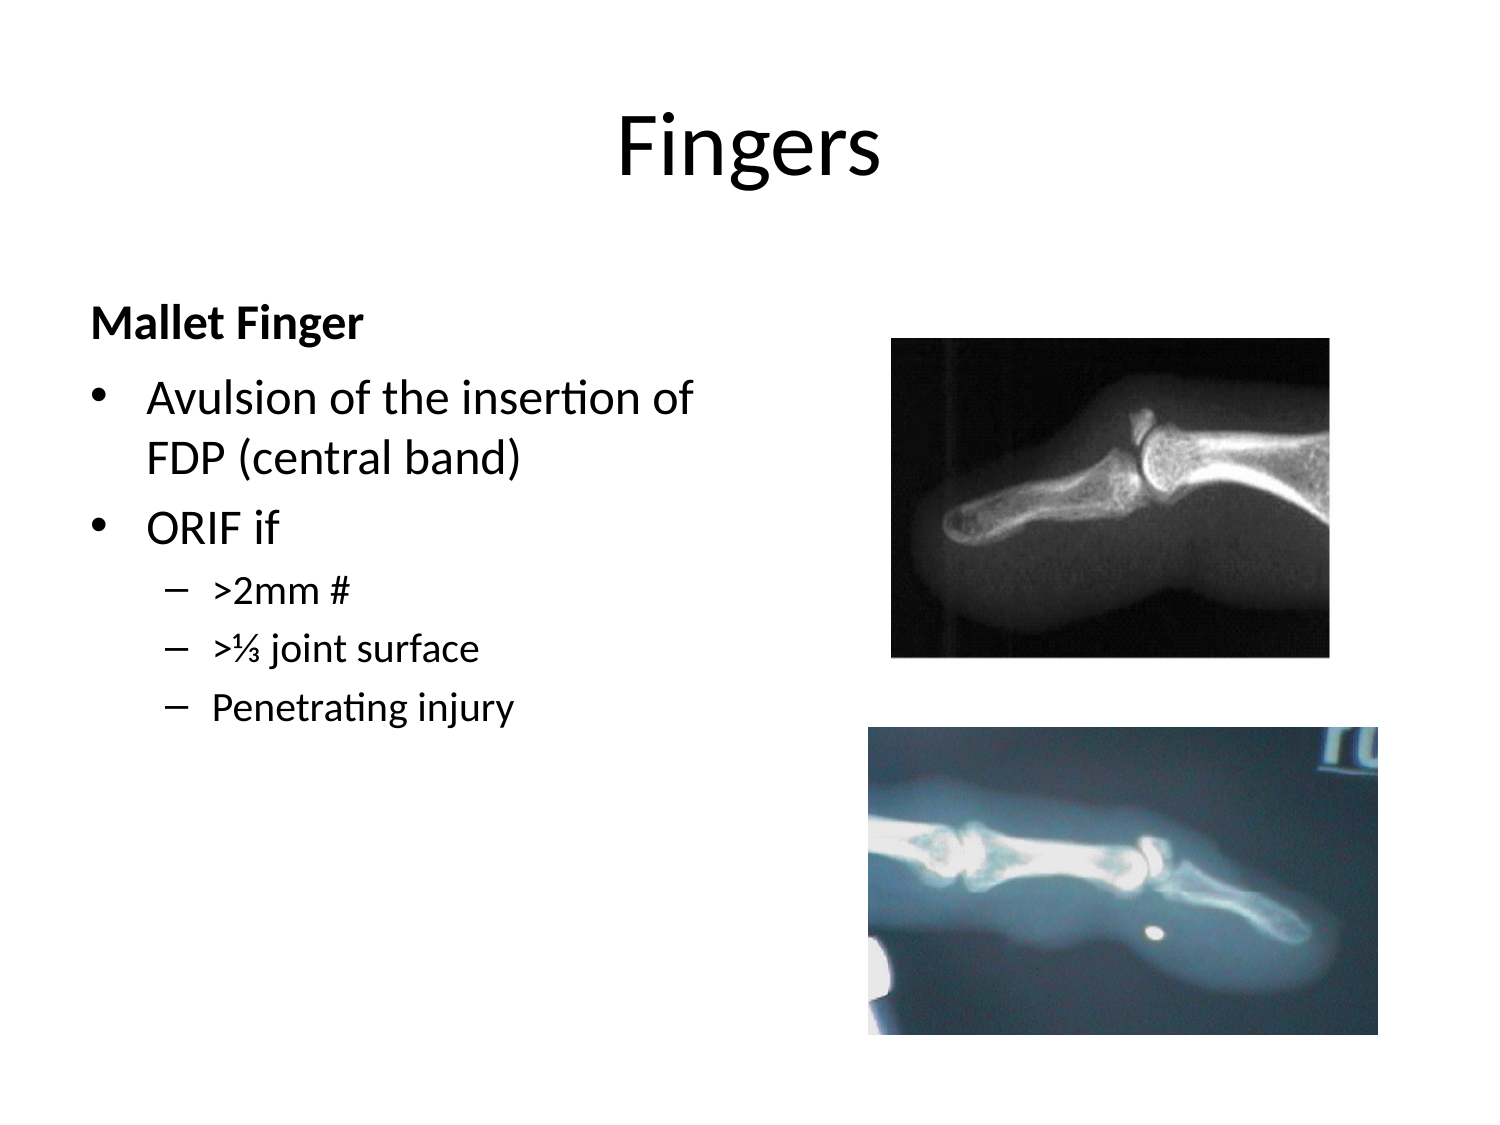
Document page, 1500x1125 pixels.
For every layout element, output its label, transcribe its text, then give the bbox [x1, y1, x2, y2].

picture [867, 727, 1379, 1035]
list Mallet Finger [75, 251, 738, 356]
list Avulsion of the insertion of FDP (central band) ORIF if >2mm # >⅓ joint surface Penetrating injury [75, 356, 738, 1005]
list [891, 337, 1333, 670]
title Fingers [75, 45, 1425, 233]
